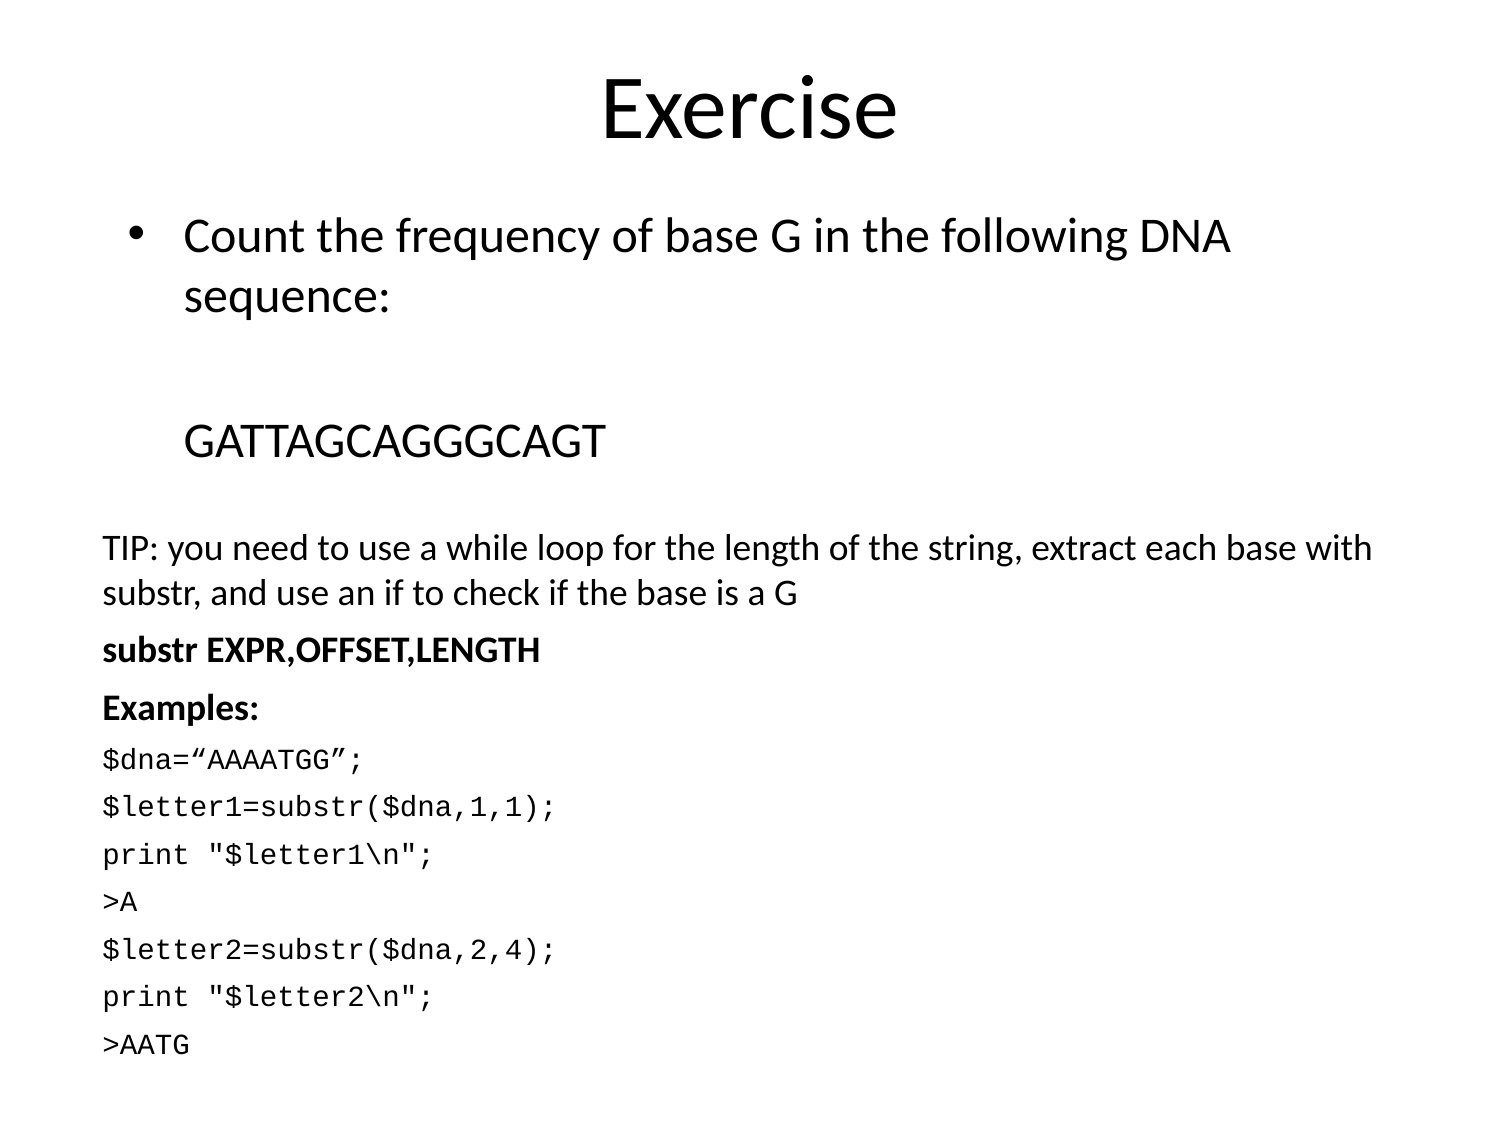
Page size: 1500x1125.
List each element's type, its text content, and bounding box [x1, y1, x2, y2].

text_box TIP: you need to use a while loop for the length of the string, extract each base with substr, and use an if to check if the base is a G substr EXPR,OFFSET,LENGTH Examples: $dna=“AAAATGG”; $letter1=substr($dna,1,1); print "$letter1\n"; >A $letter2=substr($dna,2,4); print "$letter2\n"; >AATG [87, 514, 1475, 1068]
title Exercise [112, 8, 1388, 194]
list Count the frequency of base G in the following DNA sequence: GATTAGCAGGGCAGT [112, 194, 1388, 514]
